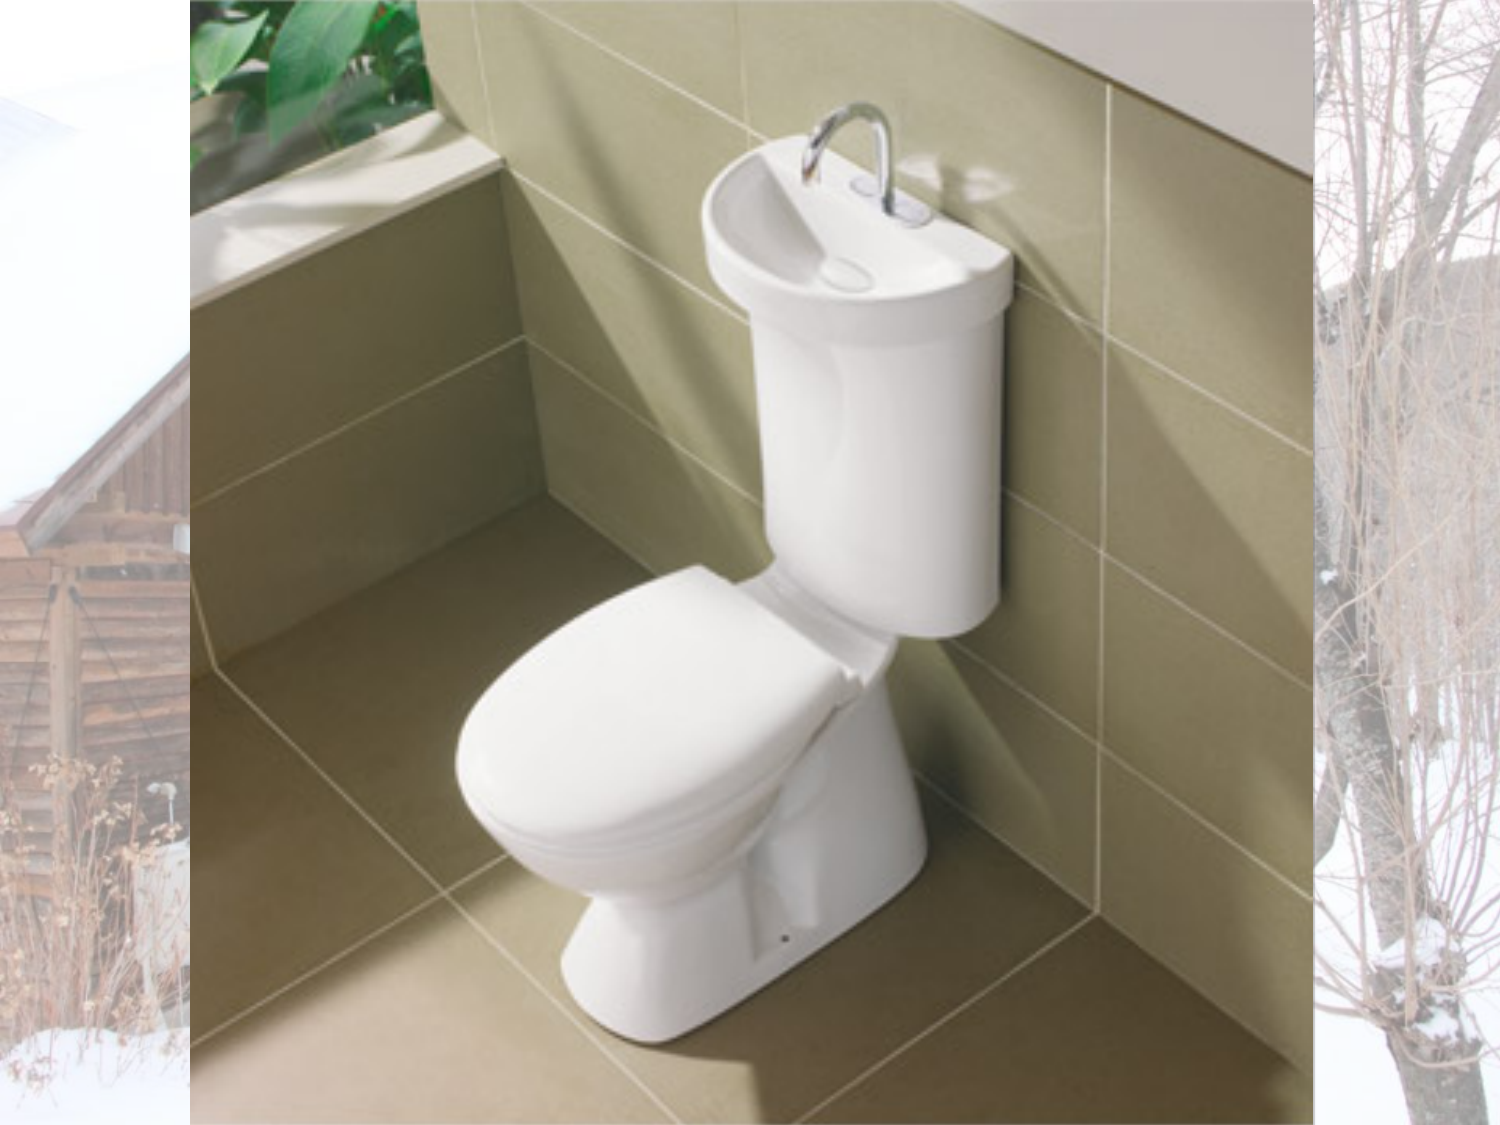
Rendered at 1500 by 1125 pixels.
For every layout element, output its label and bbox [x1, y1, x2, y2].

picture [190, 0, 1313, 1125]
